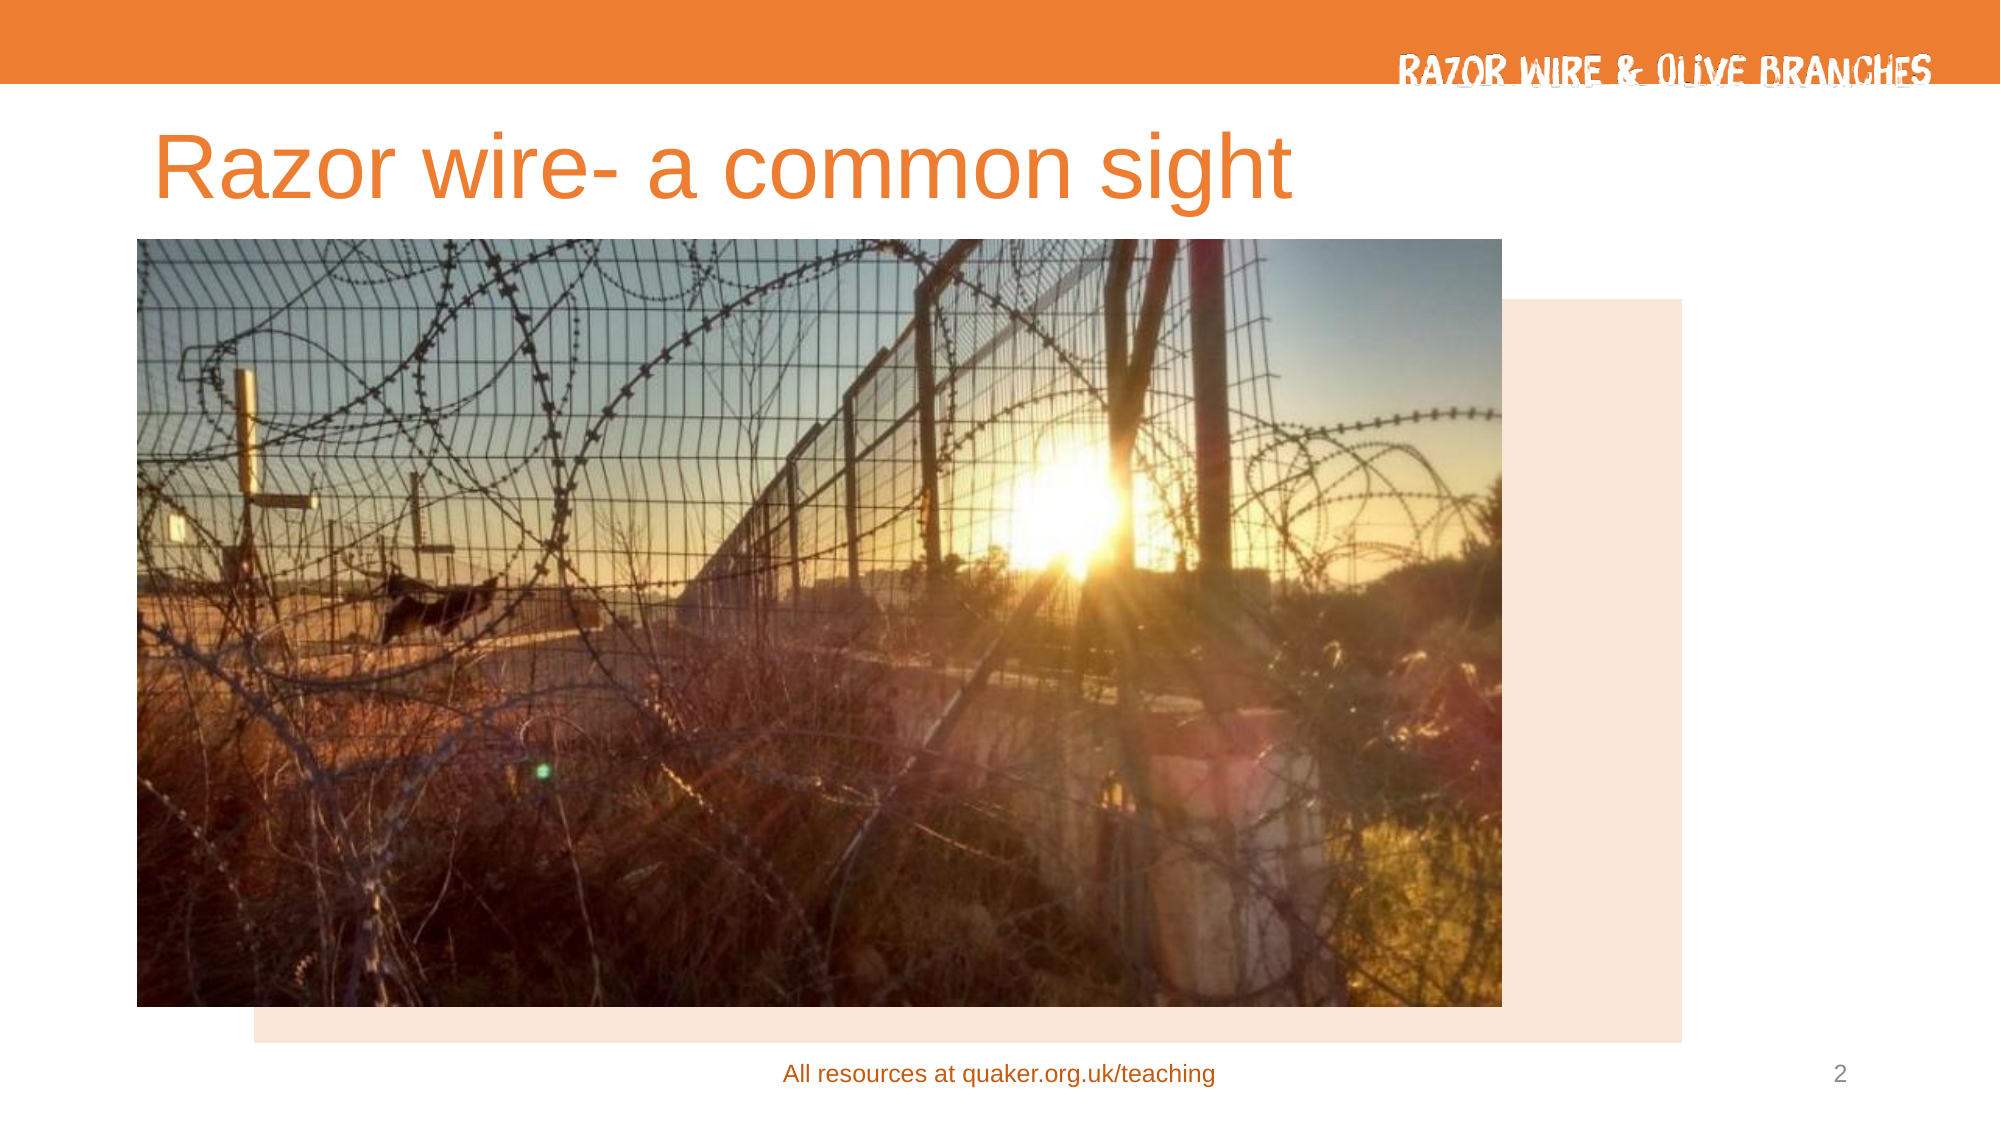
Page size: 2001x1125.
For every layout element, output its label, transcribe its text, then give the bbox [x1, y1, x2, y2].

picture [137, 239, 1682, 1043]
title Razor wire- a common sight [137, 59, 1863, 278]
picture [1863, 84, 1935, 89]
footer All resources at quaker.org.uk/teaching [662, 1043, 1338, 1103]
slide_number 2 [1412, 1042, 1863, 1103]
